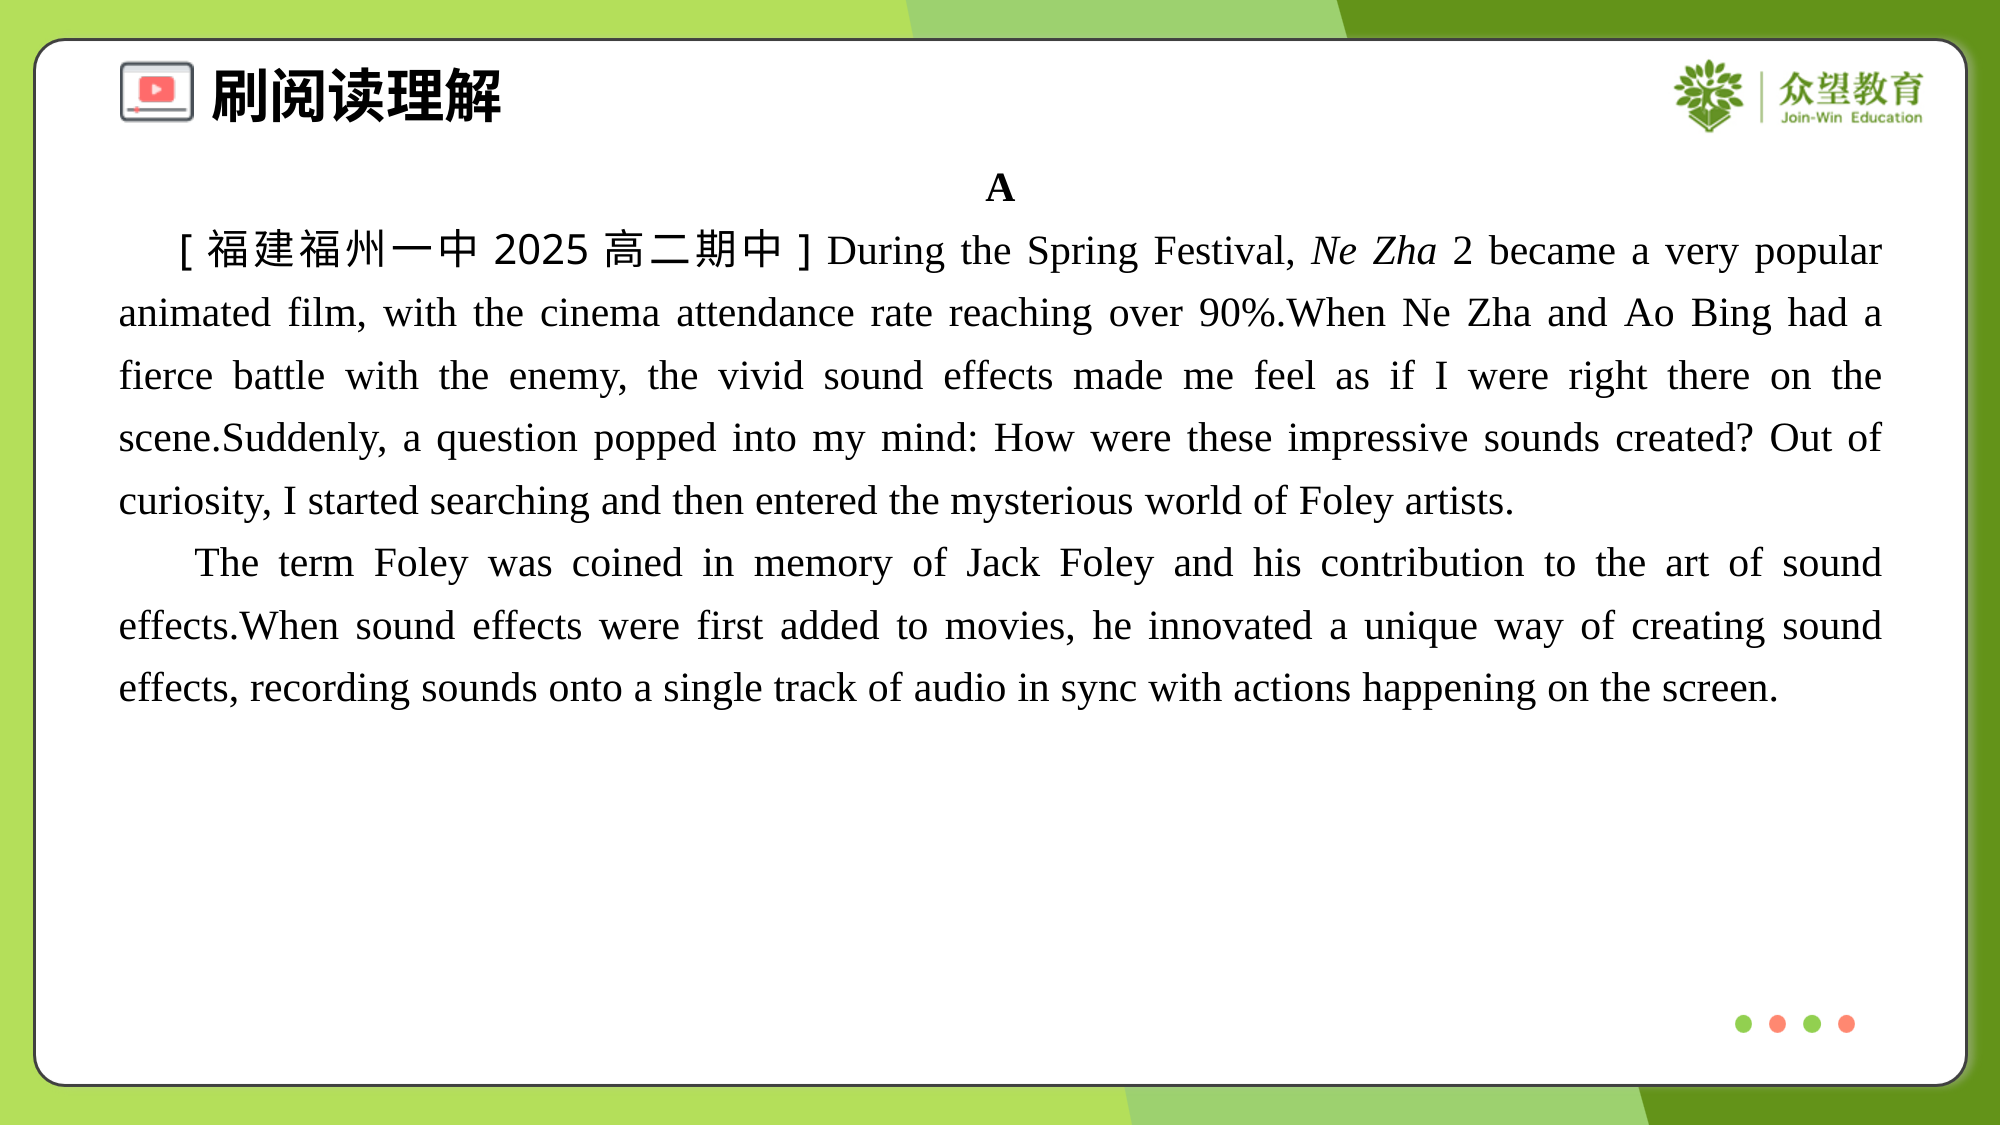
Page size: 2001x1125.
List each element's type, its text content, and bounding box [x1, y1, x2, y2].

picture [0, 0, 2000, 1125]
text_box A [福建福州一中2025高二期中] During the Spring Festival, Ne Zha 2 became a very popular animated film, with the cinema attendance rate reaching over 90%.When Ne Zha and Ao Bing had a fierce battle with the enemy, the vivid sound effects made me feel as if I were right there on the scene.Suddenly, a question popped into my mind: How were these impressive sounds created? Out of curiosity, I started searching and then entered the mysterious world of Foley artists. The term Foley was coined in memory of Jack Foley and his contribution to the art of sound effects.When sound effects were first added to movies, he innovated a unique way of creating sound effects, recording sounds onto a single track of audio in sync with actions happening on the screen. [118, 147, 1883, 836]
